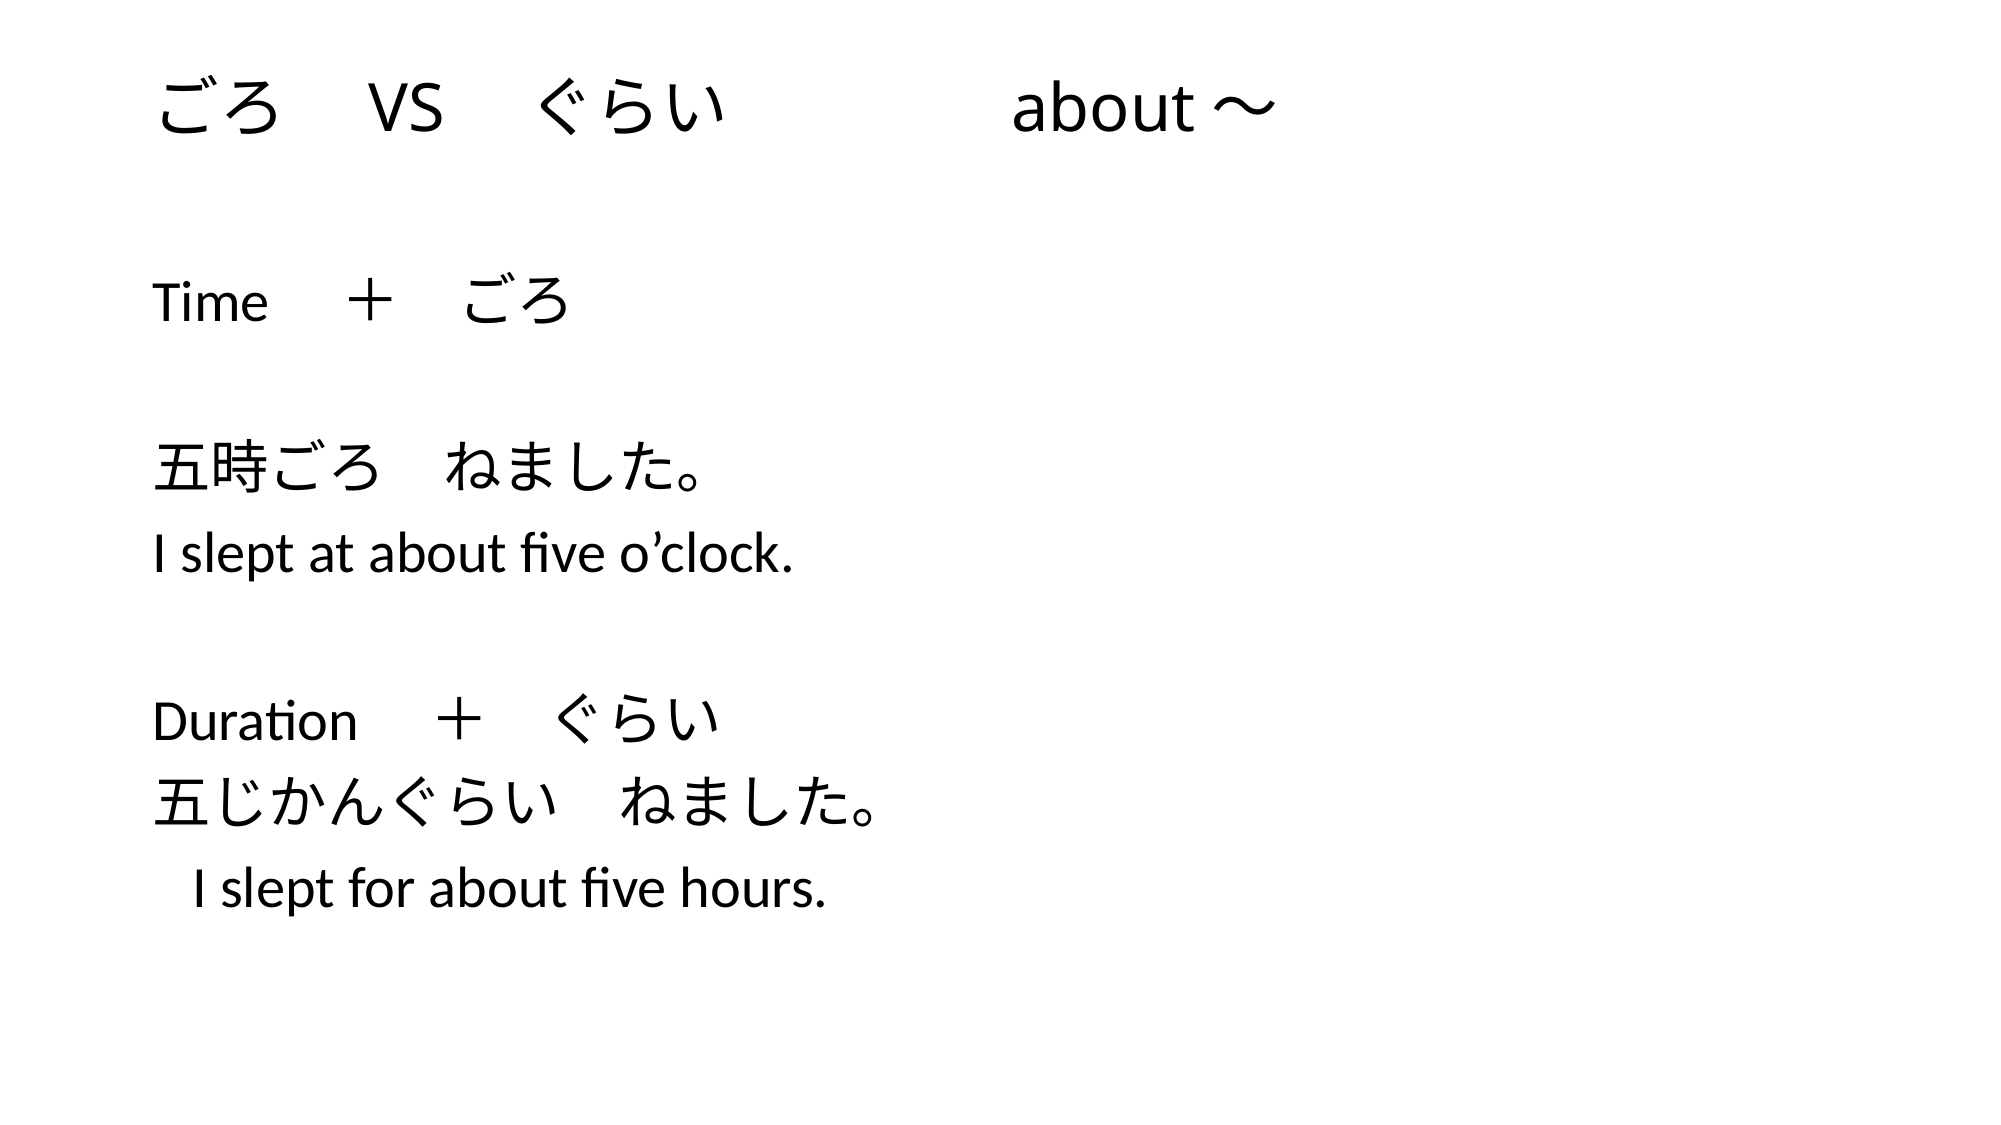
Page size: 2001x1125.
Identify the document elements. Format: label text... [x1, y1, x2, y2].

title ごろ VS ぐらい about～ [137, 59, 1863, 160]
list Time ＋ ごろ 五時ごろ ねました。 I slept at about five o’clock. Duration ＋ ぐらい 五じかんぐらい ねました。 I slept for about five hours. [137, 172, 1863, 1014]
